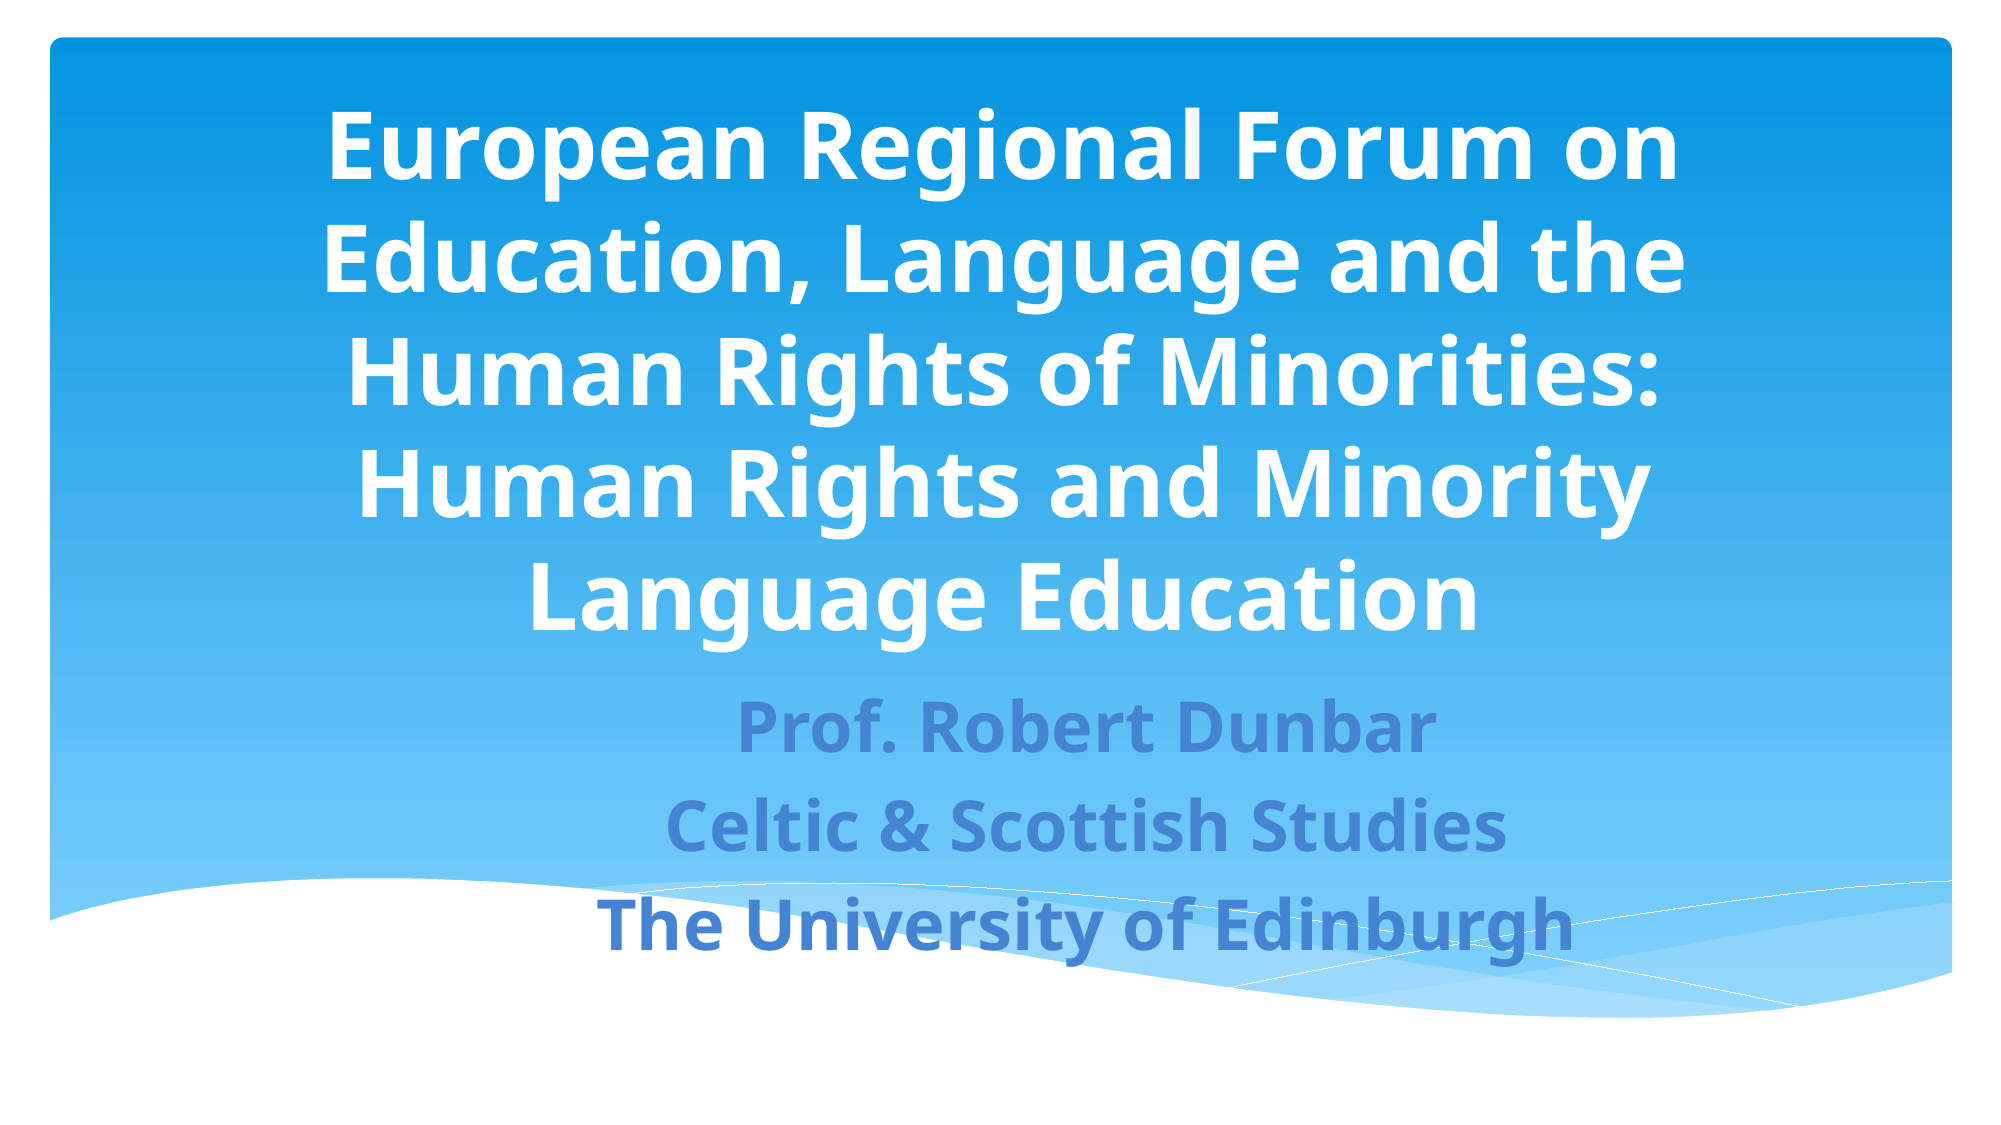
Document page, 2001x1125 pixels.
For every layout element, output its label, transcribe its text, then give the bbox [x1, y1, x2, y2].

subtitle Prof. Robert Dunbar Celtic & Scottish Studies The University of Edinburgh [387, 675, 1788, 1060]
title European Regional Forum on Education, Language and the Human Rights of Minorities: Human Rights and Minority Language Education [154, 77, 1855, 657]
